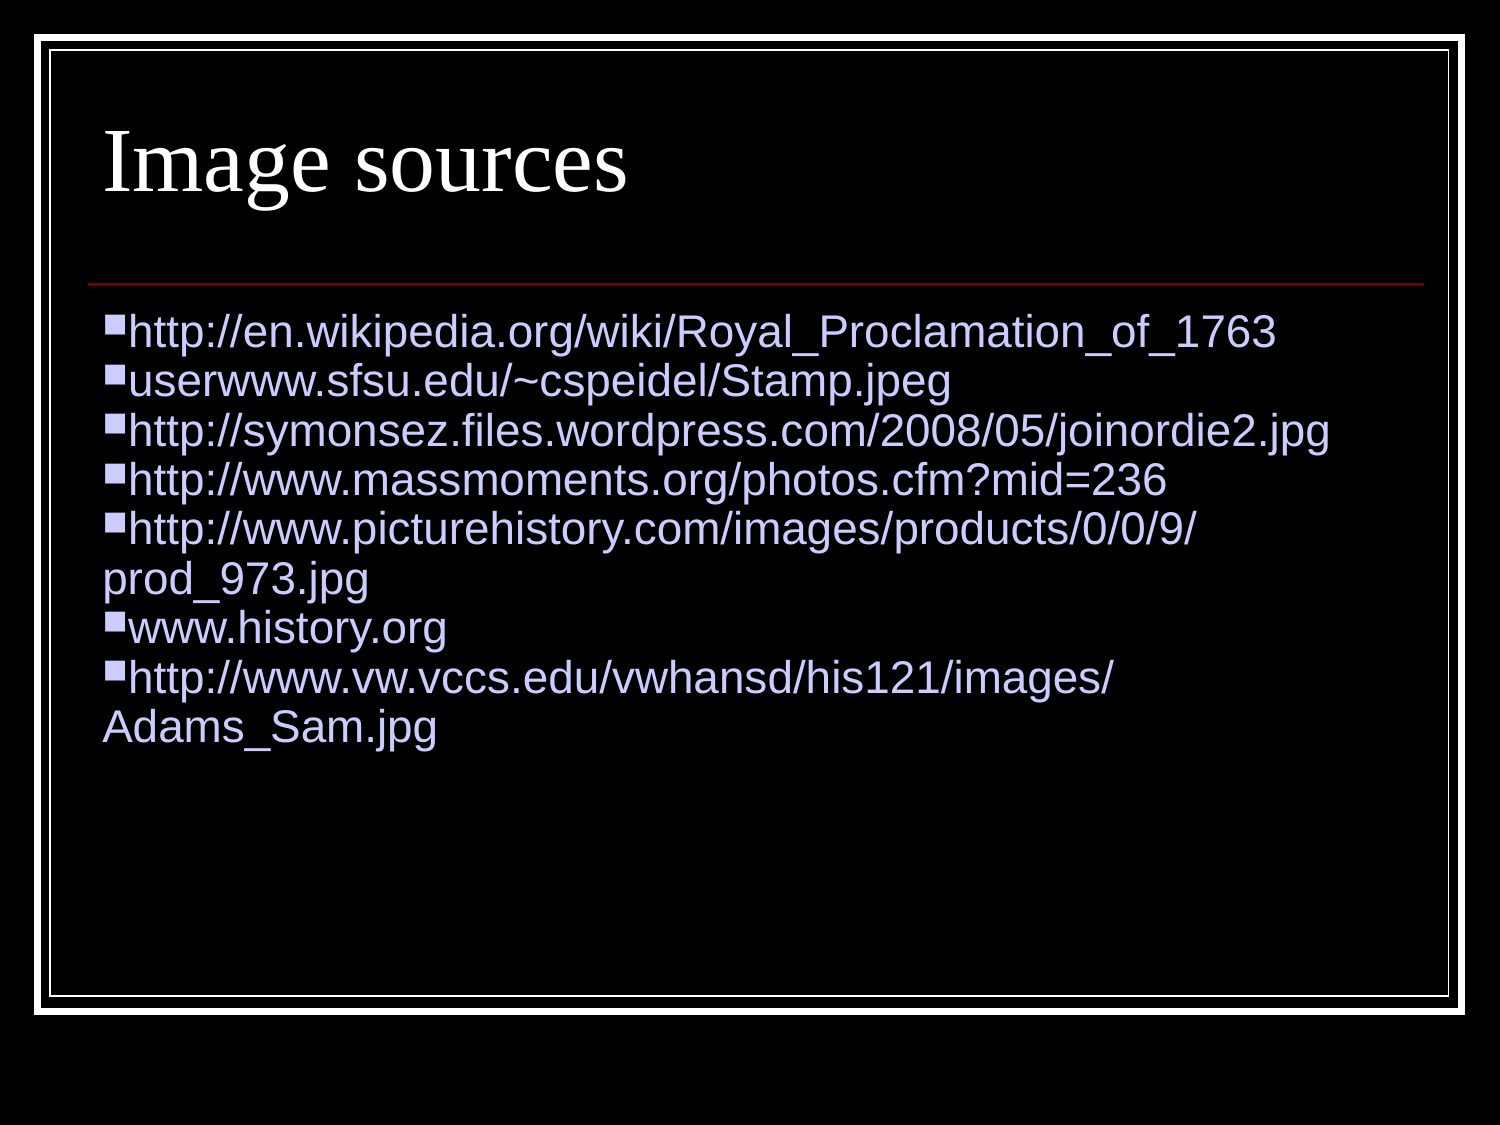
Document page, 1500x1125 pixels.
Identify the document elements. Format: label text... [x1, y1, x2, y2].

text_box http://en.wikipedia.org/wiki/Royal_Proclamation_of_1763 userwww.sfsu.edu/~cspeidel/Stamp.jpeg http://symonsez.files.wordpress.com/2008/05/joinordie2.jpg http://www.massmoments.org/photos.cfm?mid=236 http://www.picturehistory.com/images/products/0/0/9/prod_973.jpg www.history.org http://www.vw.vccs.edu/vwhansd/his121/images/Adams_Sam.jpg [87, 299, 1425, 963]
text_box Image sources [87, 75, 1425, 263]
